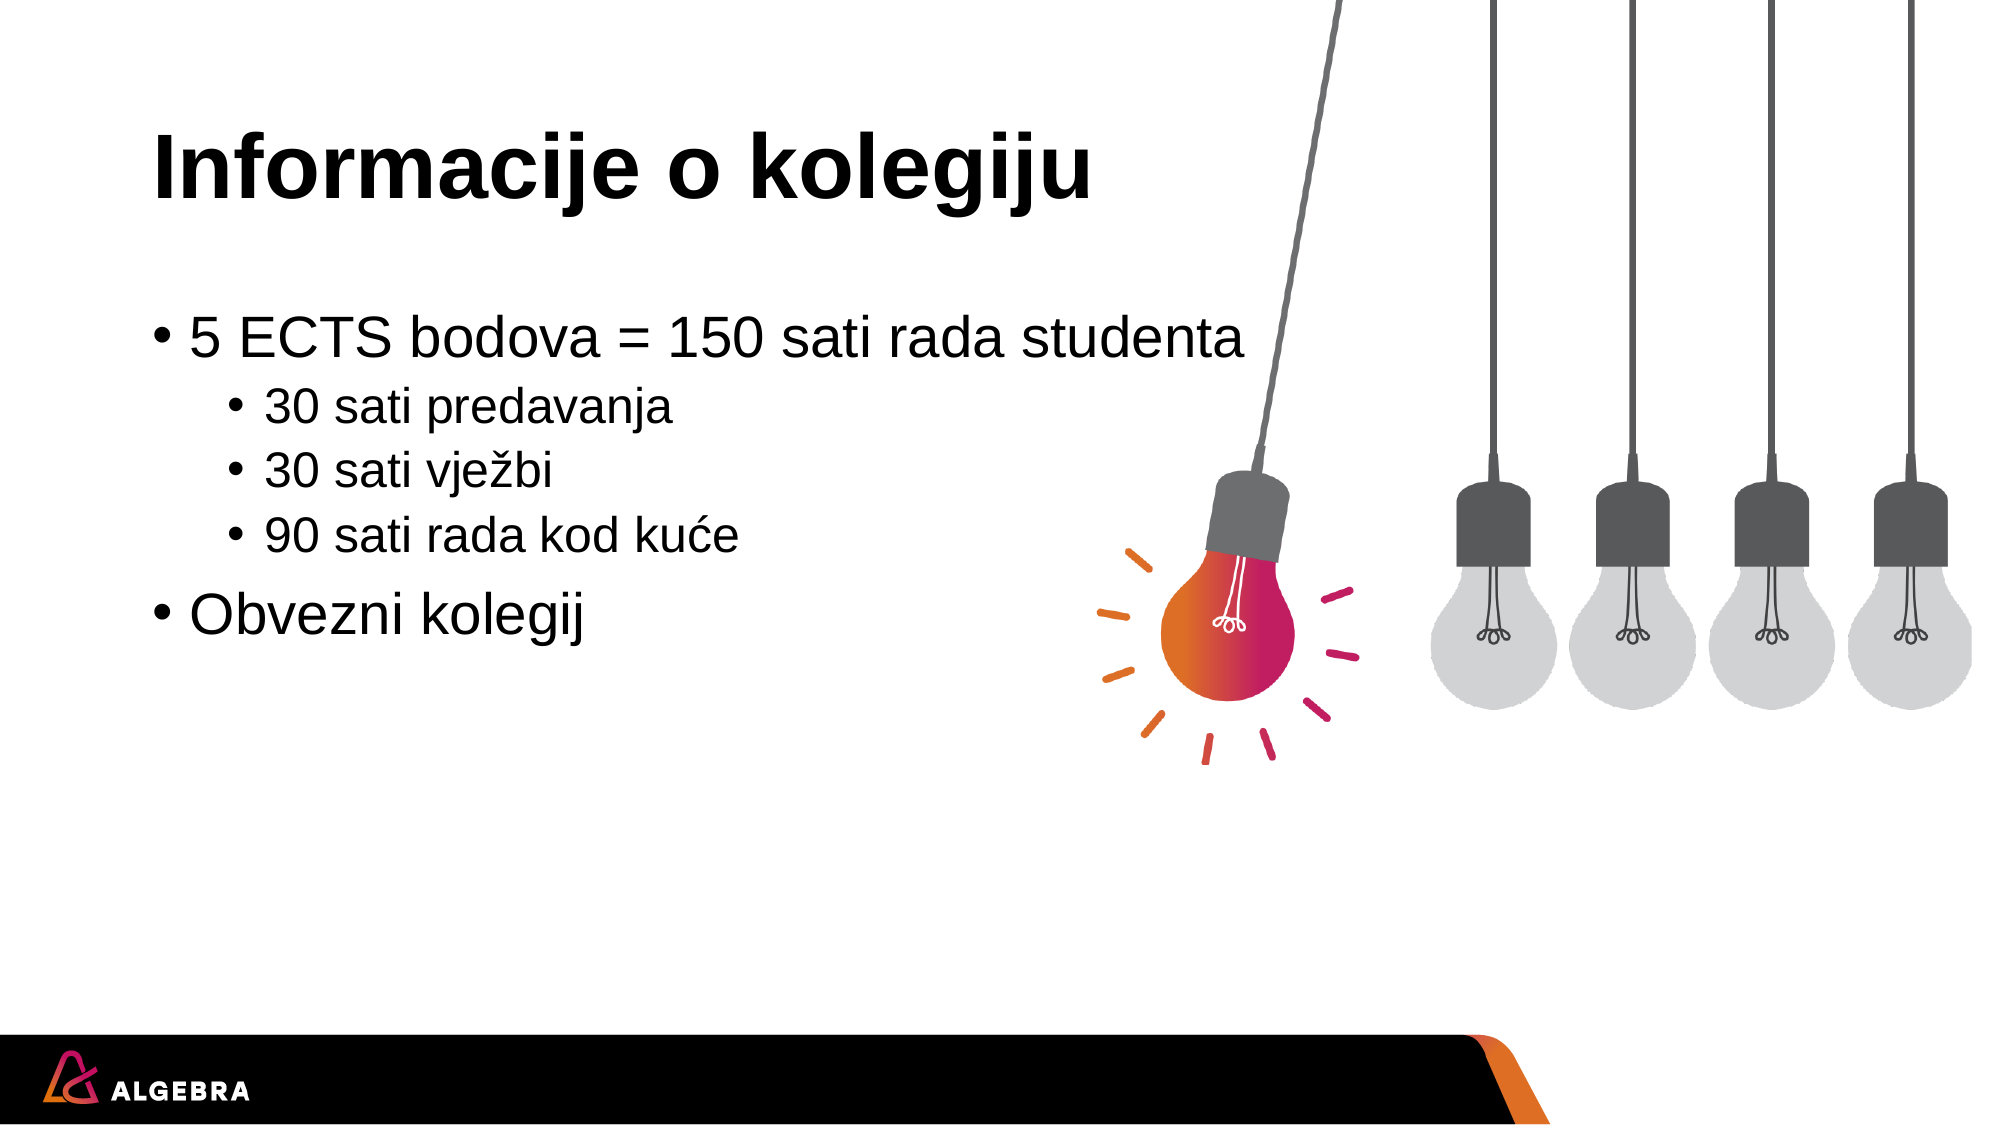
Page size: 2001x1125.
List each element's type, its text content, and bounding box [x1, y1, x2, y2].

picture [1096, 0, 1972, 765]
title Informacije o kolegiju [137, 59, 1096, 278]
picture [0, 1034, 1733, 1125]
list 5 ECTS bodova = 150 sati rada studenta 30 sati predavanja 30 sati vježbi 90 sati rada kod kuće Obvezni kolegij [137, 299, 1863, 1014]
